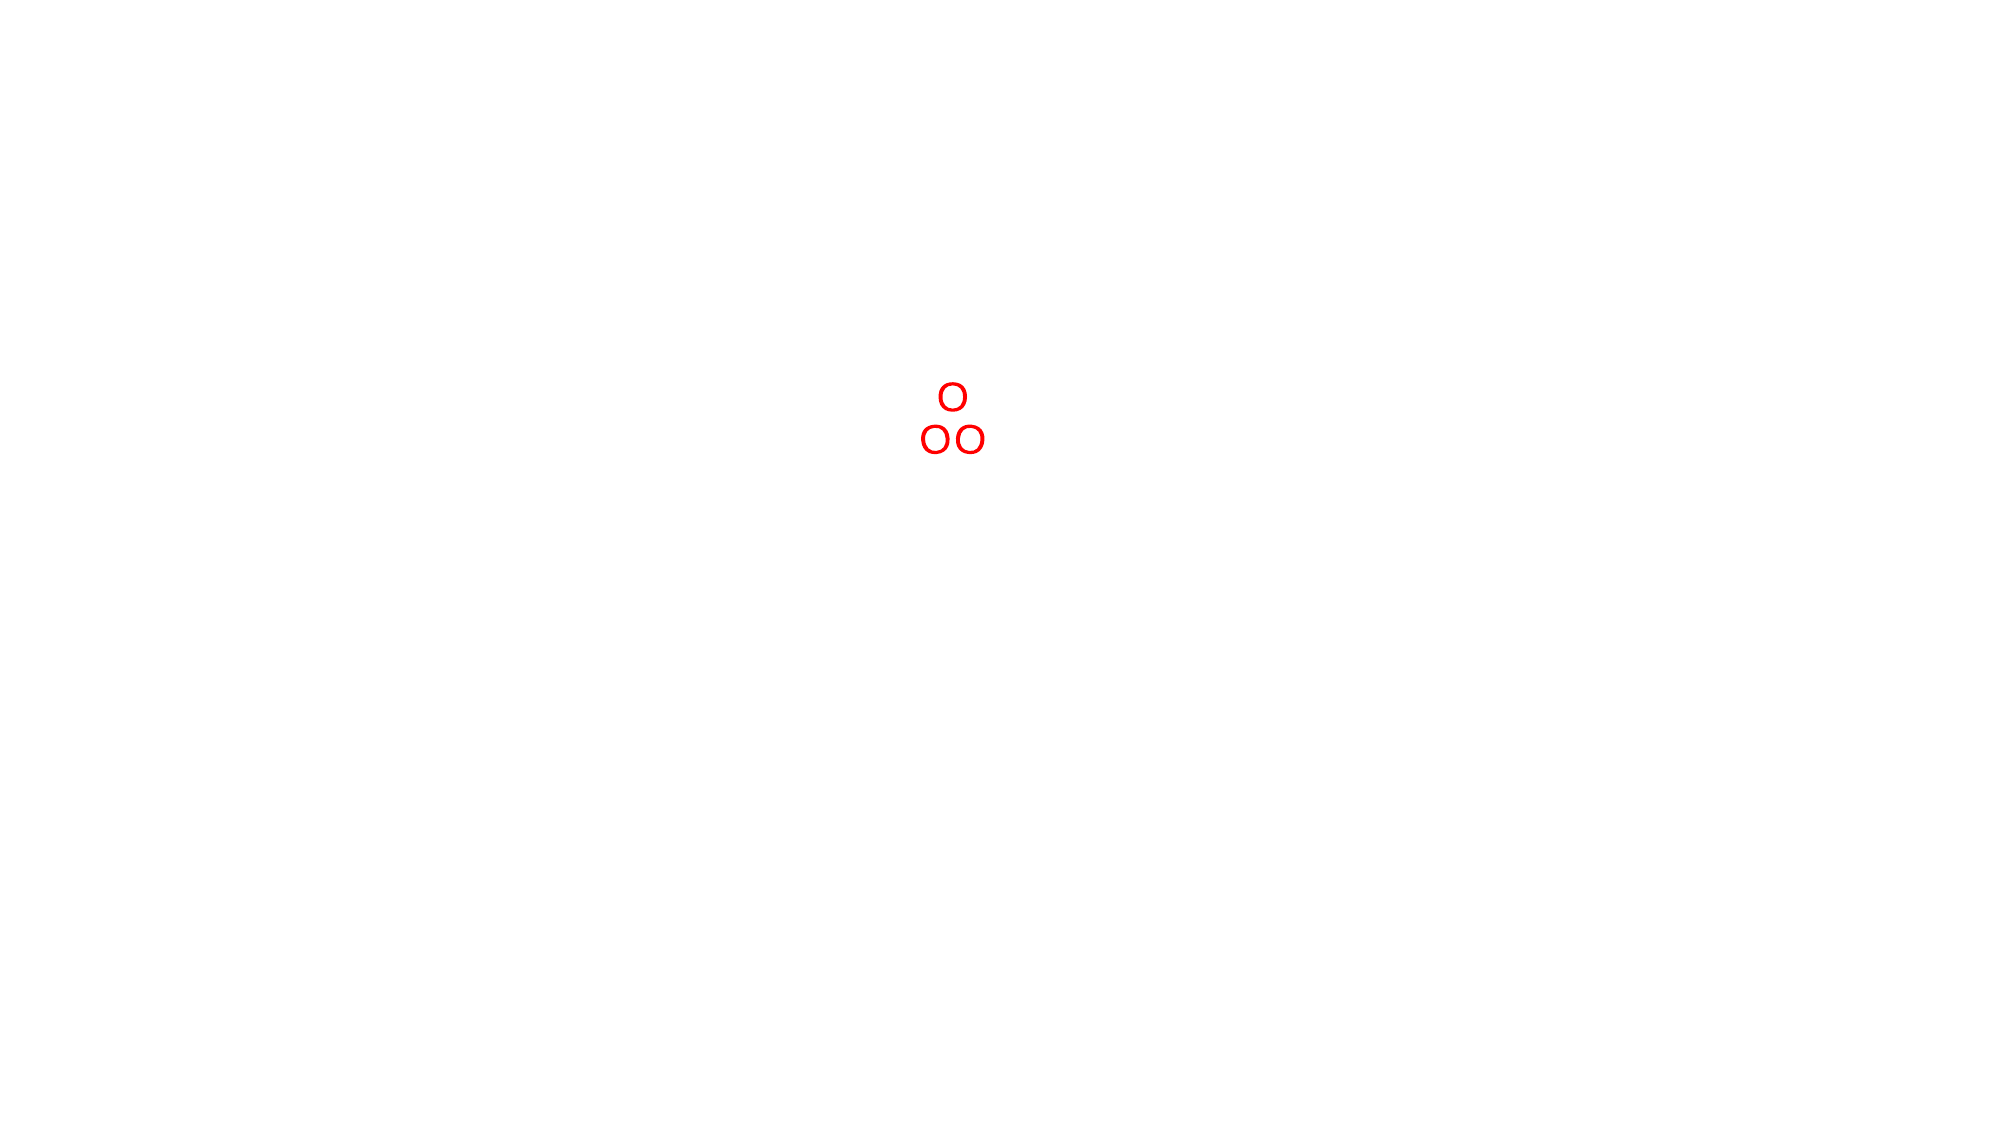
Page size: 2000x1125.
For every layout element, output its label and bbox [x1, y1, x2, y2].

text_box [796, 437, 1110, 659]
